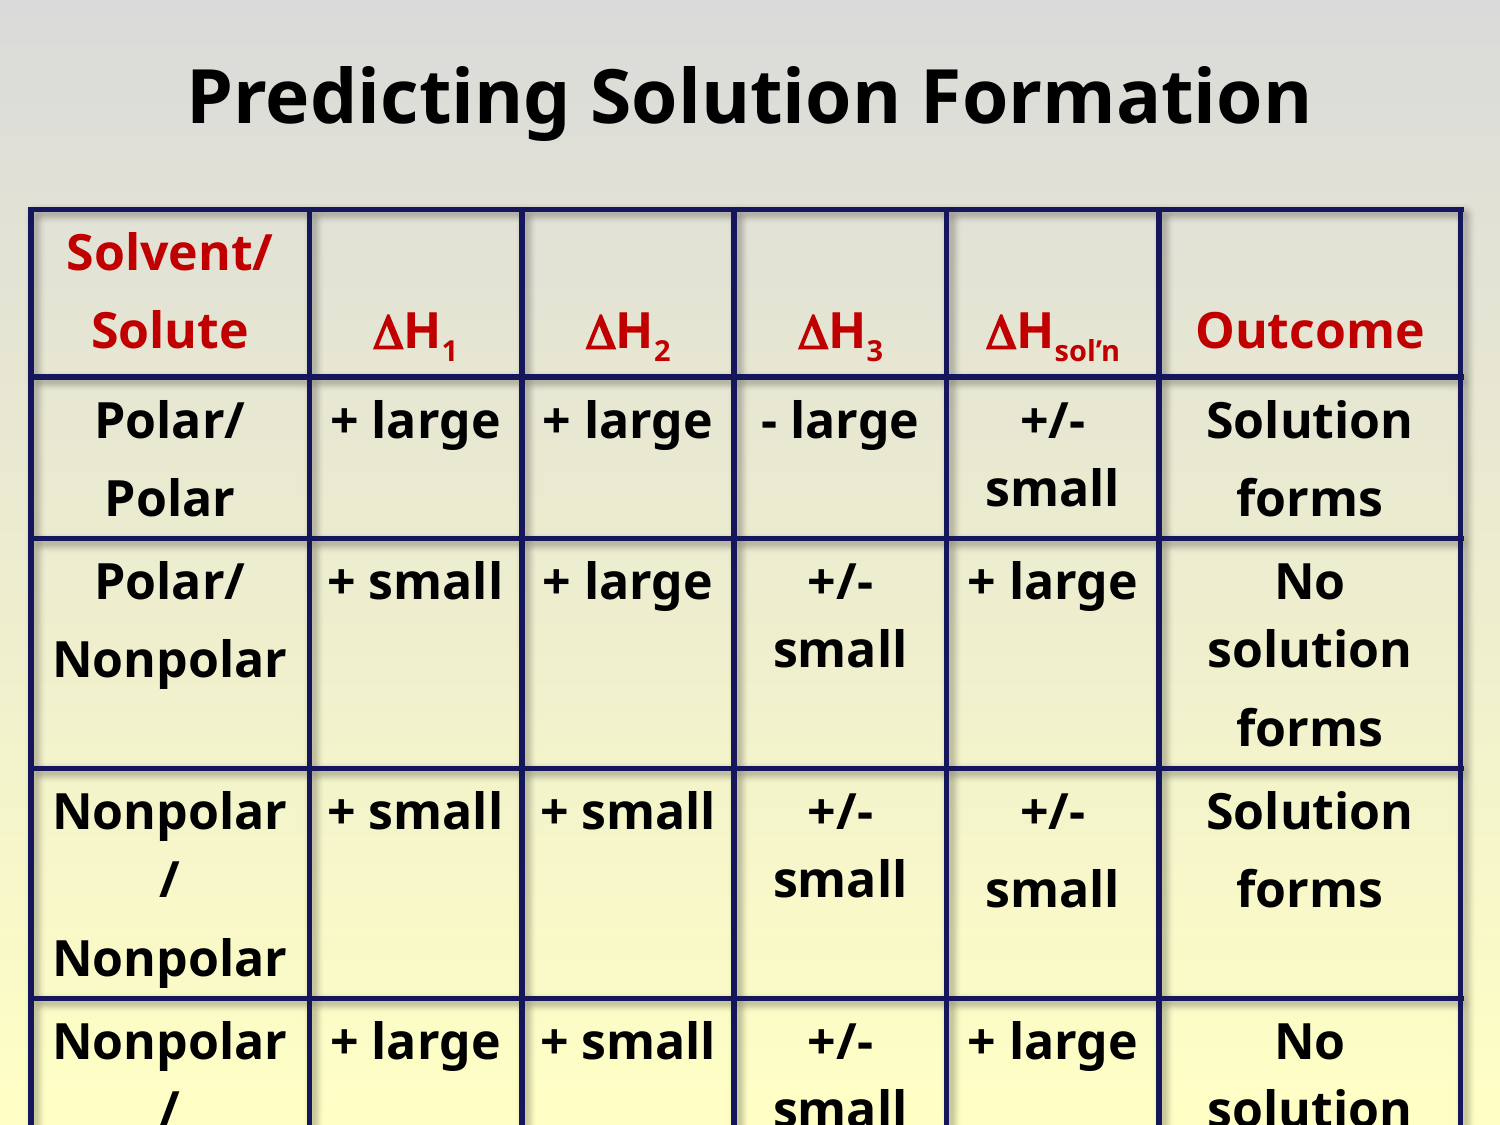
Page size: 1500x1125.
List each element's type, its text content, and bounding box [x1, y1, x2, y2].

table_cell Nonpolar/ Nonpolar [34, 771, 307, 996]
table_cell + large [525, 541, 731, 766]
table_cell +/- small [737, 771, 944, 996]
table_cell Polar/ Nonpolar [34, 541, 307, 766]
table_header H2 [525, 212, 731, 374]
table_header H1 [312, 212, 519, 374]
table_cell +/- small [949, 771, 1156, 996]
table_cell Polar/ Polar [34, 380, 307, 536]
table_cell Solution forms [1162, 380, 1458, 536]
table_header H3 [737, 212, 944, 374]
table_cell No solution forms [1162, 1001, 1458, 1125]
table_cell +/- small [737, 1001, 944, 1125]
table_cell Solution forms [1162, 771, 1458, 996]
table_cell + large [525, 380, 731, 536]
table_cell + small [525, 1001, 731, 1125]
table_cell Nonpolar/ polar [34, 1001, 307, 1125]
table_cell + large [949, 1001, 1156, 1125]
table_cell + small [312, 541, 519, 766]
table_cell + small [525, 771, 731, 996]
table_cell No solution forms [1162, 541, 1458, 766]
table_header Outcome [1162, 212, 1458, 374]
table_header Solvent/ Solute [34, 212, 307, 374]
table_header Hsol’n [949, 212, 1156, 374]
title Predicting Solution Formation [112, 0, 1388, 188]
table_cell + large [312, 1001, 519, 1125]
table_cell +/-small [949, 380, 1156, 536]
table_cell - large [737, 380, 944, 536]
table_cell + small [312, 771, 519, 996]
table_cell + large [949, 541, 1156, 766]
table_cell +/- small [737, 541, 944, 766]
table_cell + large [312, 380, 519, 536]
